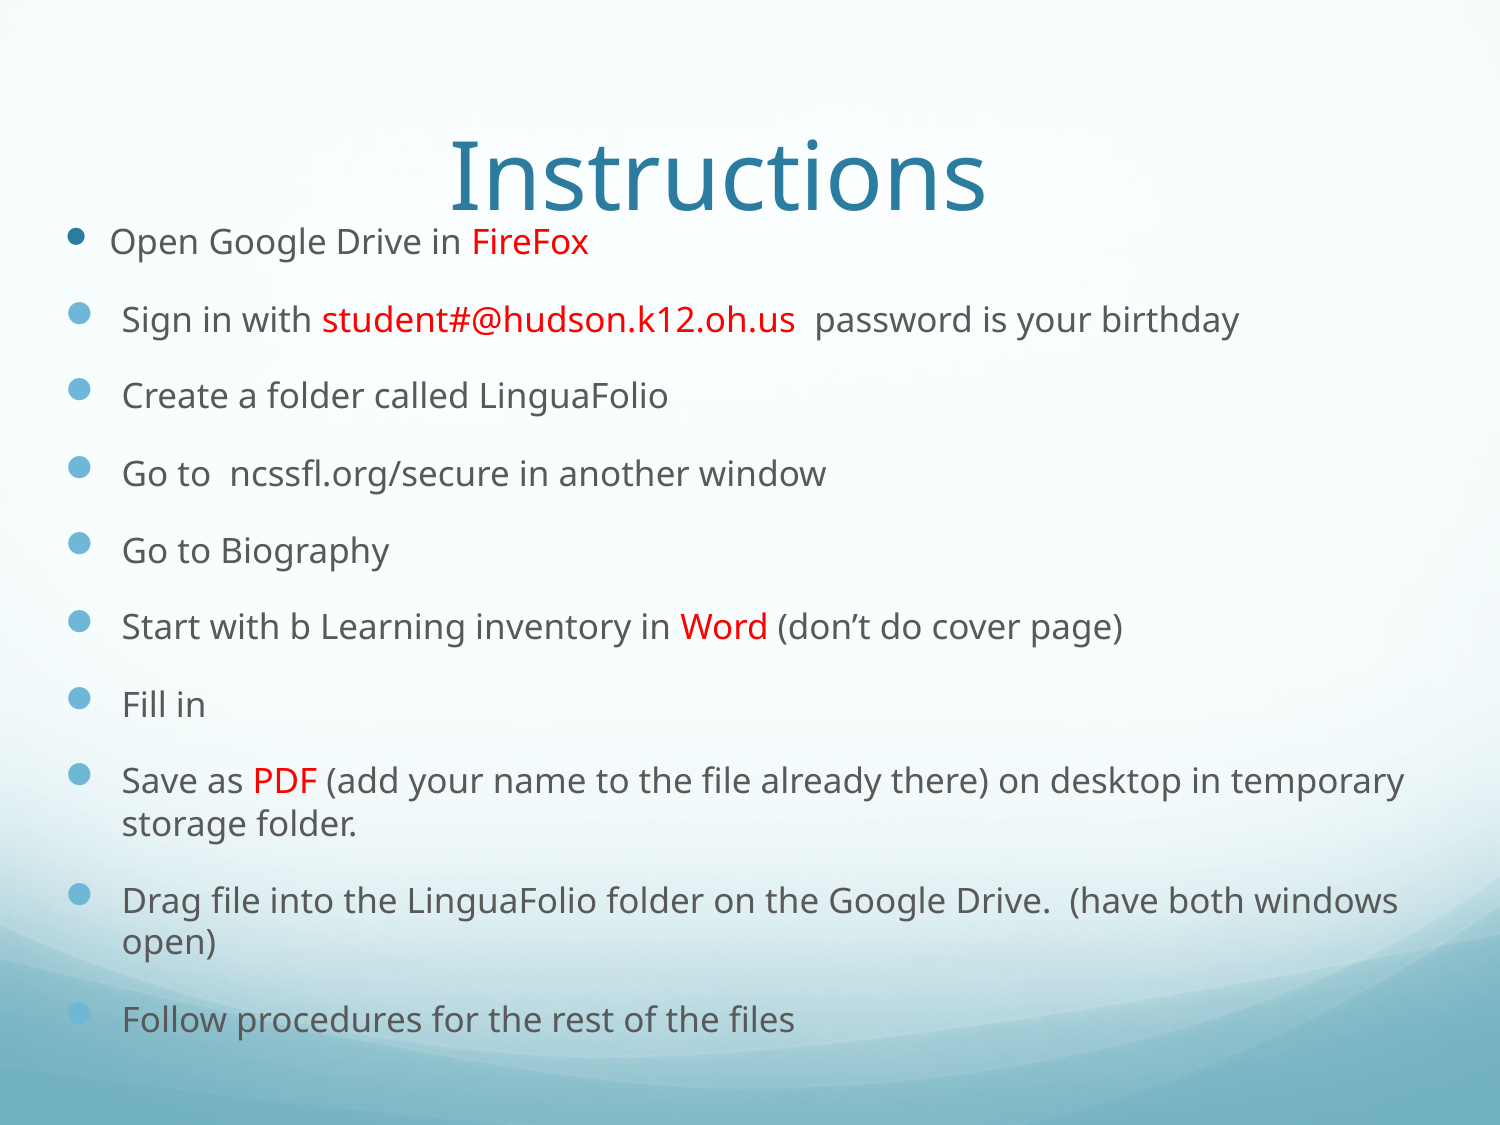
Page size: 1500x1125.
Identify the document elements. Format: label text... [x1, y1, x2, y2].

title Instructions [90, 17, 1410, 212]
list Open Google Drive in FireFox Sign in with student#@hudson.k12.oh.us password is your birthday Create a folder called LinguaFolio Go to ncssfl.org/secure in another window Go to Biography Start with b Learning inventory in Word (don’t do cover page) Fill in Save as PDF (add your name to the file already there) on desktop in temporary storage folder. Drag file into the LinguaFolio folder on the Google Drive. (have both windows open) Follow procedures for the rest of the files [50, 212, 1500, 1050]
